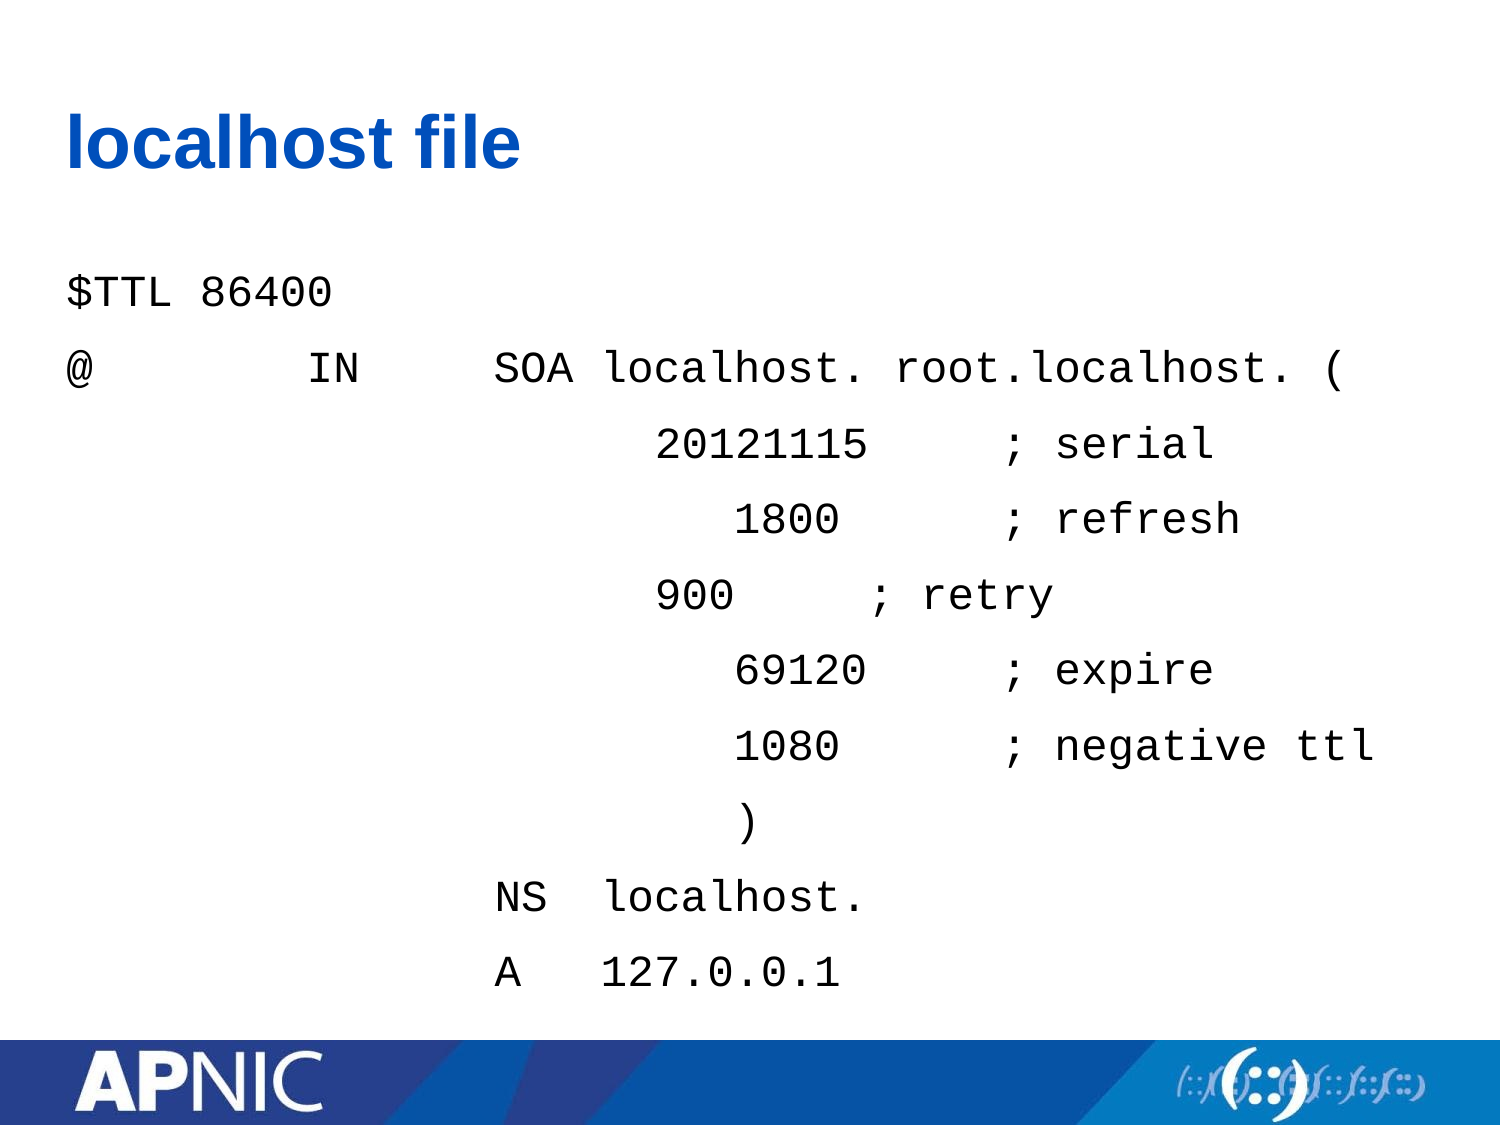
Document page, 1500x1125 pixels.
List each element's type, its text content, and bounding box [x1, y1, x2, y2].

picture [0, 1040, 1500, 1125]
list $TTL 86400 @ IN SOA localhost. root.localhost. ( 20121115 ; serial 1800 ; refresh 900 ; retry 69120 ; expire 1080 ; negative ttl ) NS localhost. A 127.0.0.1 [66, 262, 1437, 1012]
title localhost file [64, 45, 1436, 233]
